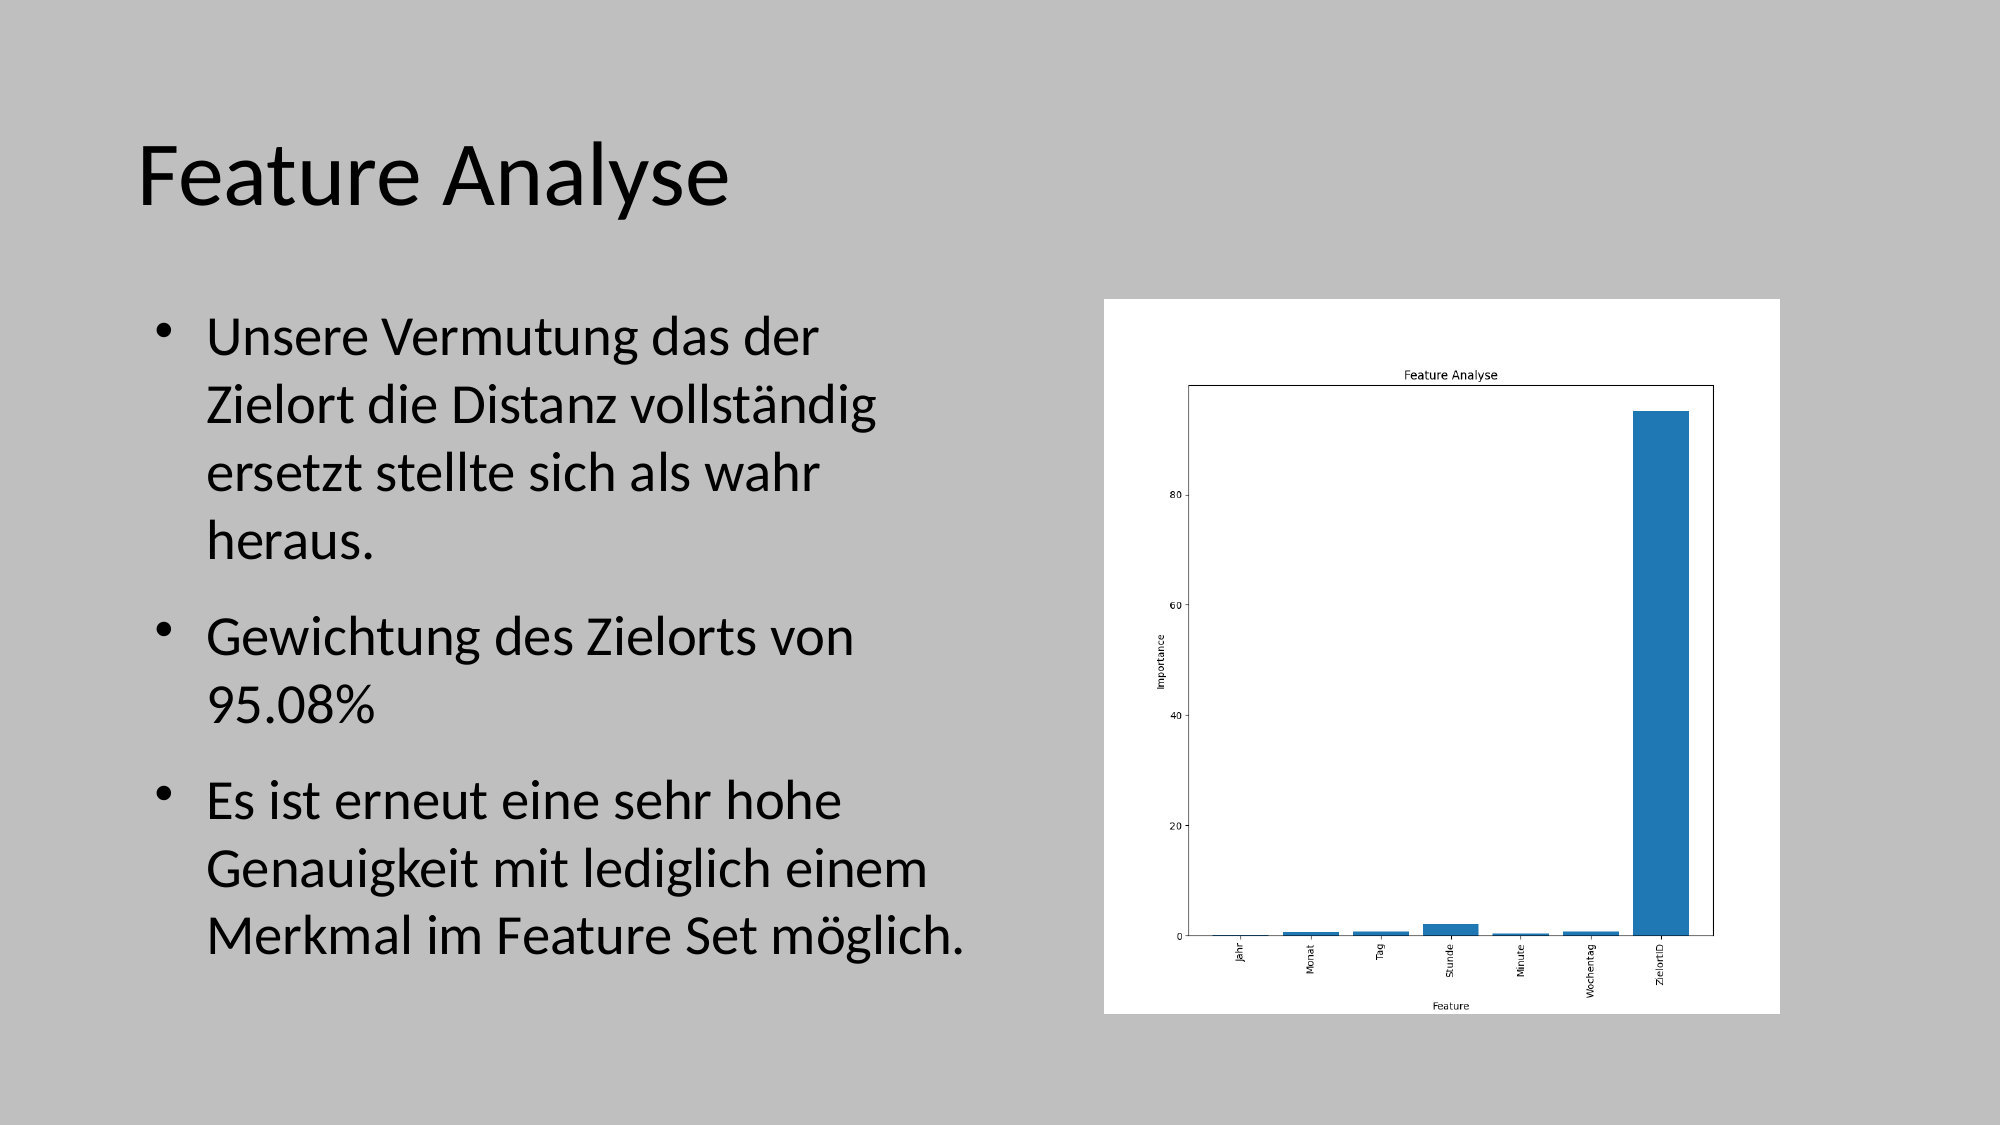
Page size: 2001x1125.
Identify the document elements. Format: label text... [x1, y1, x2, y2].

picture [1104, 299, 1781, 1014]
text_box Unsere Vermutung das der Zielort die Distanz vollständig ersetzt stellte sich als wahr heraus. Gewichtung des Zielorts von 95.08% Es ist erneut eine sehr hohe Genauigkeit mit lediglich einem Merkmal im Feature Set möglich. [137, 299, 980, 1014]
text_box Feature Analyse [137, 59, 1863, 278]
